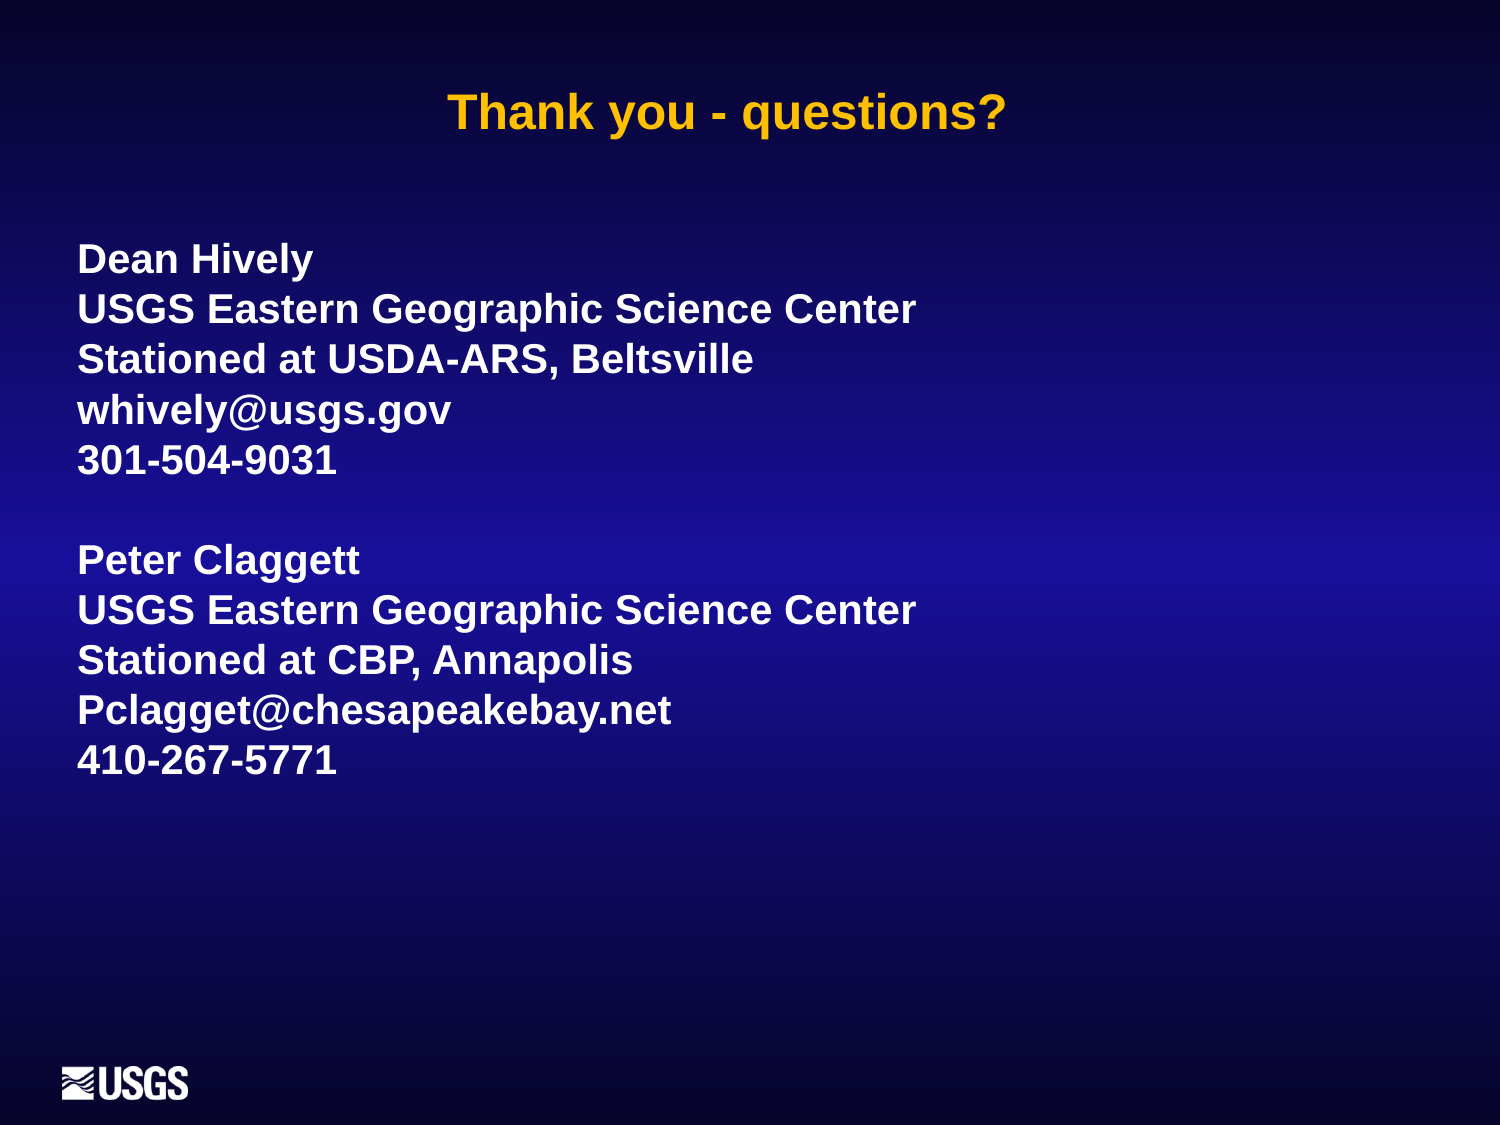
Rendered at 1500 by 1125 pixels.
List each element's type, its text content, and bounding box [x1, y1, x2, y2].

text_box Dean Hively USGS Eastern Geographic Science Center Stationed at USDA-ARS, Beltsville whively@usgs.gov 301-504-9031 Peter Claggett USGS Eastern Geographic Science Center Stationed at CBP, Annapolis Pclagget@chesapeakebay.net 410-267-5771 [62, 174, 1350, 990]
text_box Thank you - questions? [432, 12, 1023, 148]
